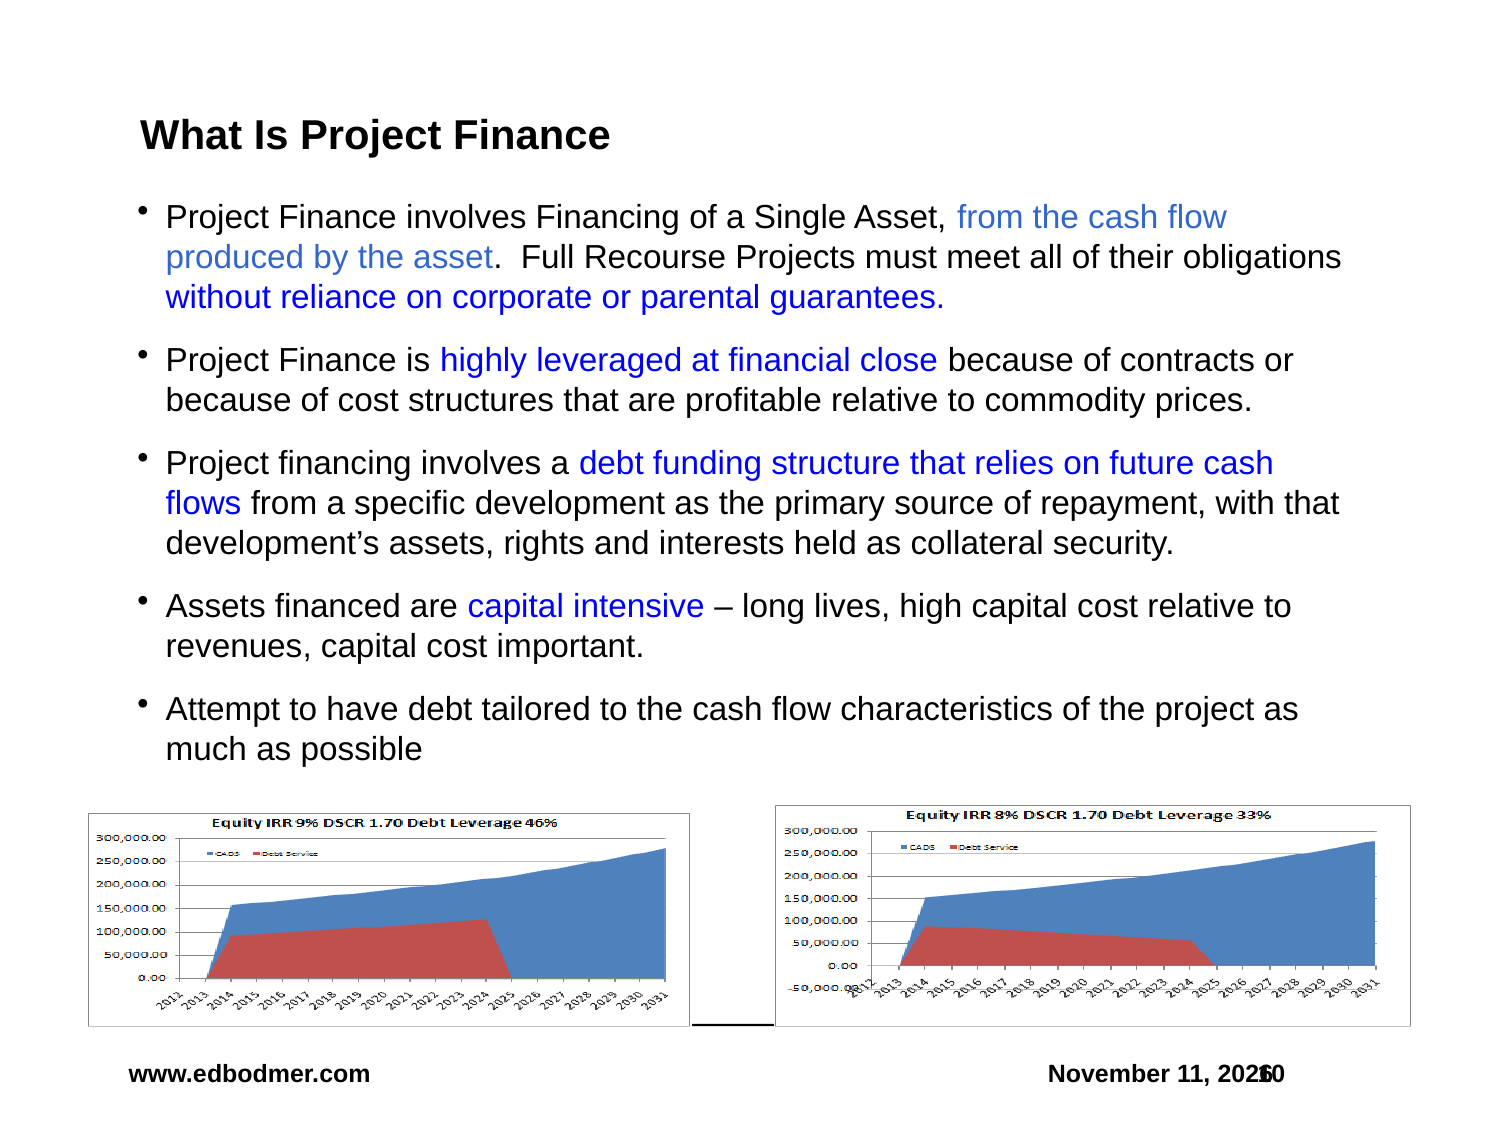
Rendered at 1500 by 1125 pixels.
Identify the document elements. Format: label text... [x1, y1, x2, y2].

list Project Finance involves Financing of a Single Asset, from the cash flow produced by the asset. Full Recourse Projects must meet all of their obligations without reliance on corporate or parental guarantees. Project Finance is highly leveraged at financial close because of contracts or because of cost structures that are profitable relative to commodity prices. Project financing involves a debt funding structure that relies on future cash flows from a specific development as the primary source of repayment, with that development’s assets, rights and interests held as collateral security. Assets financed are capital intensive – long lives, high capital cost relative to revenues, capital cost important. Attempt to have debt tailored to the cash flow characteristics of the project as much as possible [112, 187, 1363, 938]
picture [87, 812, 693, 1027]
title What Is Project Finance [124, 99, 1288, 187]
picture [774, 804, 1413, 1027]
